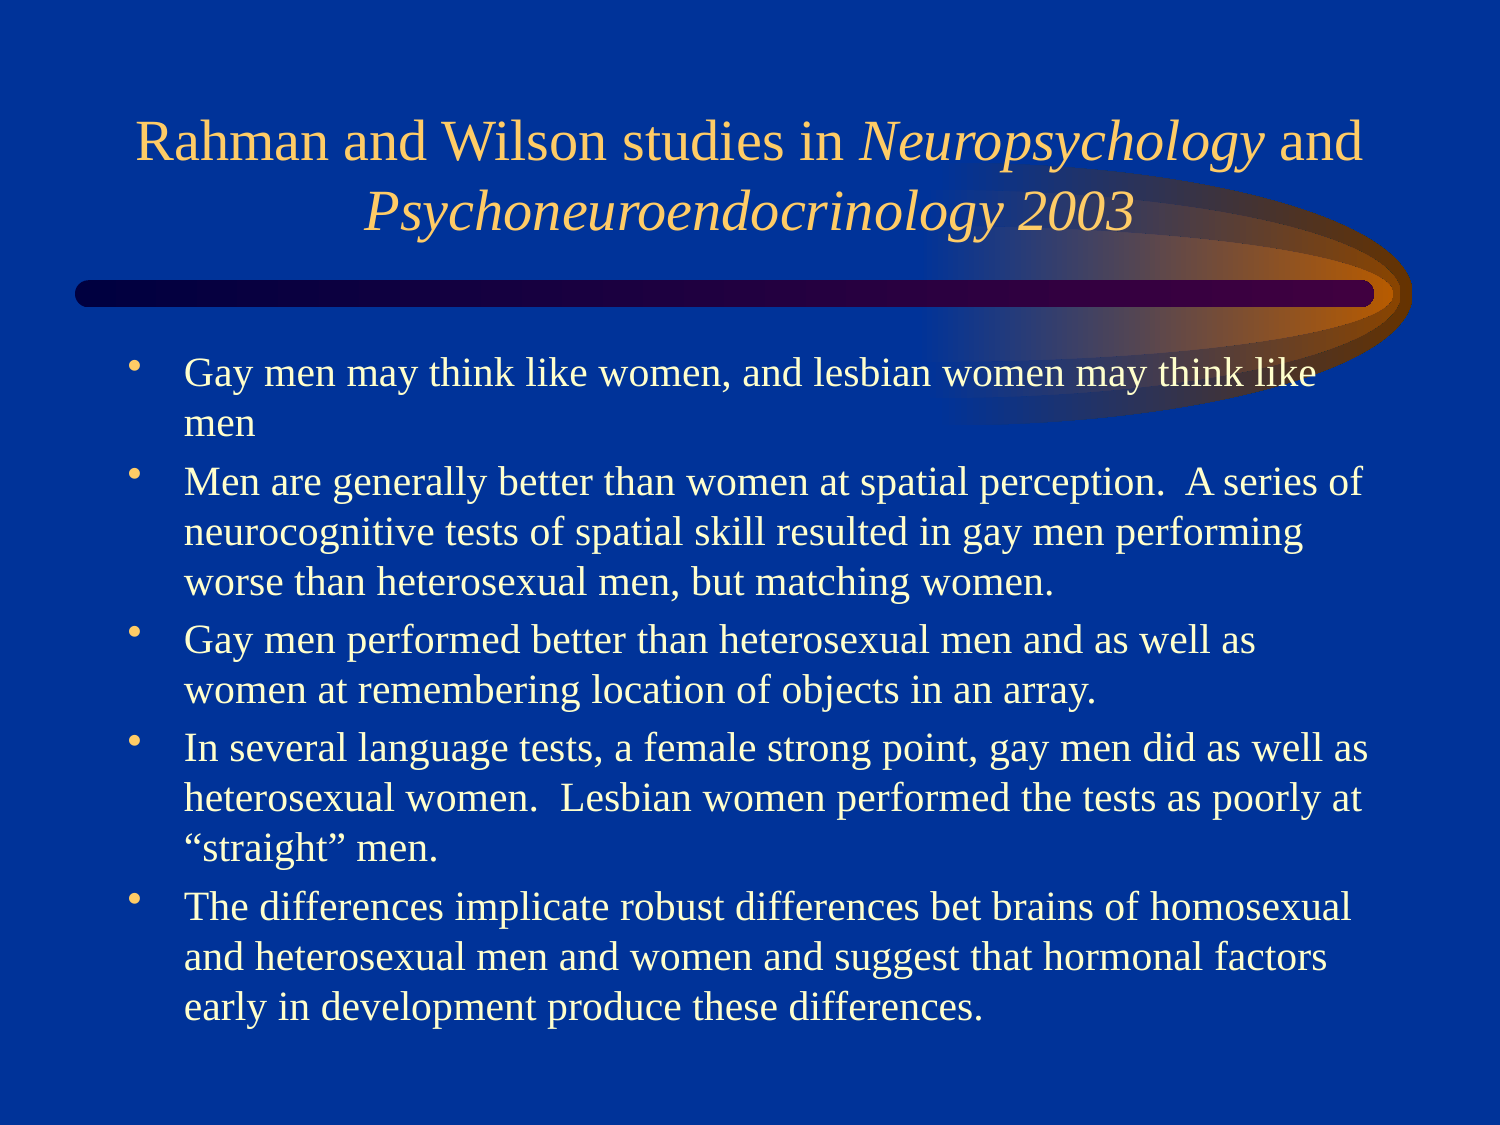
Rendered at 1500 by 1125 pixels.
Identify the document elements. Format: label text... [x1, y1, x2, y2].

list Gay men may think like women, and lesbian women may think like men Men are generally better than women at spatial perception. A series of neurocognitive tests of spatial skill resulted in gay men performing worse than heterosexual men, but matching women. Gay men performed better than heterosexual men and as well as women at remembering location of objects in an array. In several language tests, a female strong point, gay men did as well as heterosexual women. Lesbian women performed the tests as poorly at “straight” men. The differences implicate robust differences bet brains of homosexual and heterosexual men and women and suggest that hormonal factors early in development produce these differences. [112, 337, 1388, 1013]
title Rahman and Wilson studies in Neuropsychology and Psychoneuroendocrinology 2003 [112, 62, 1388, 251]
